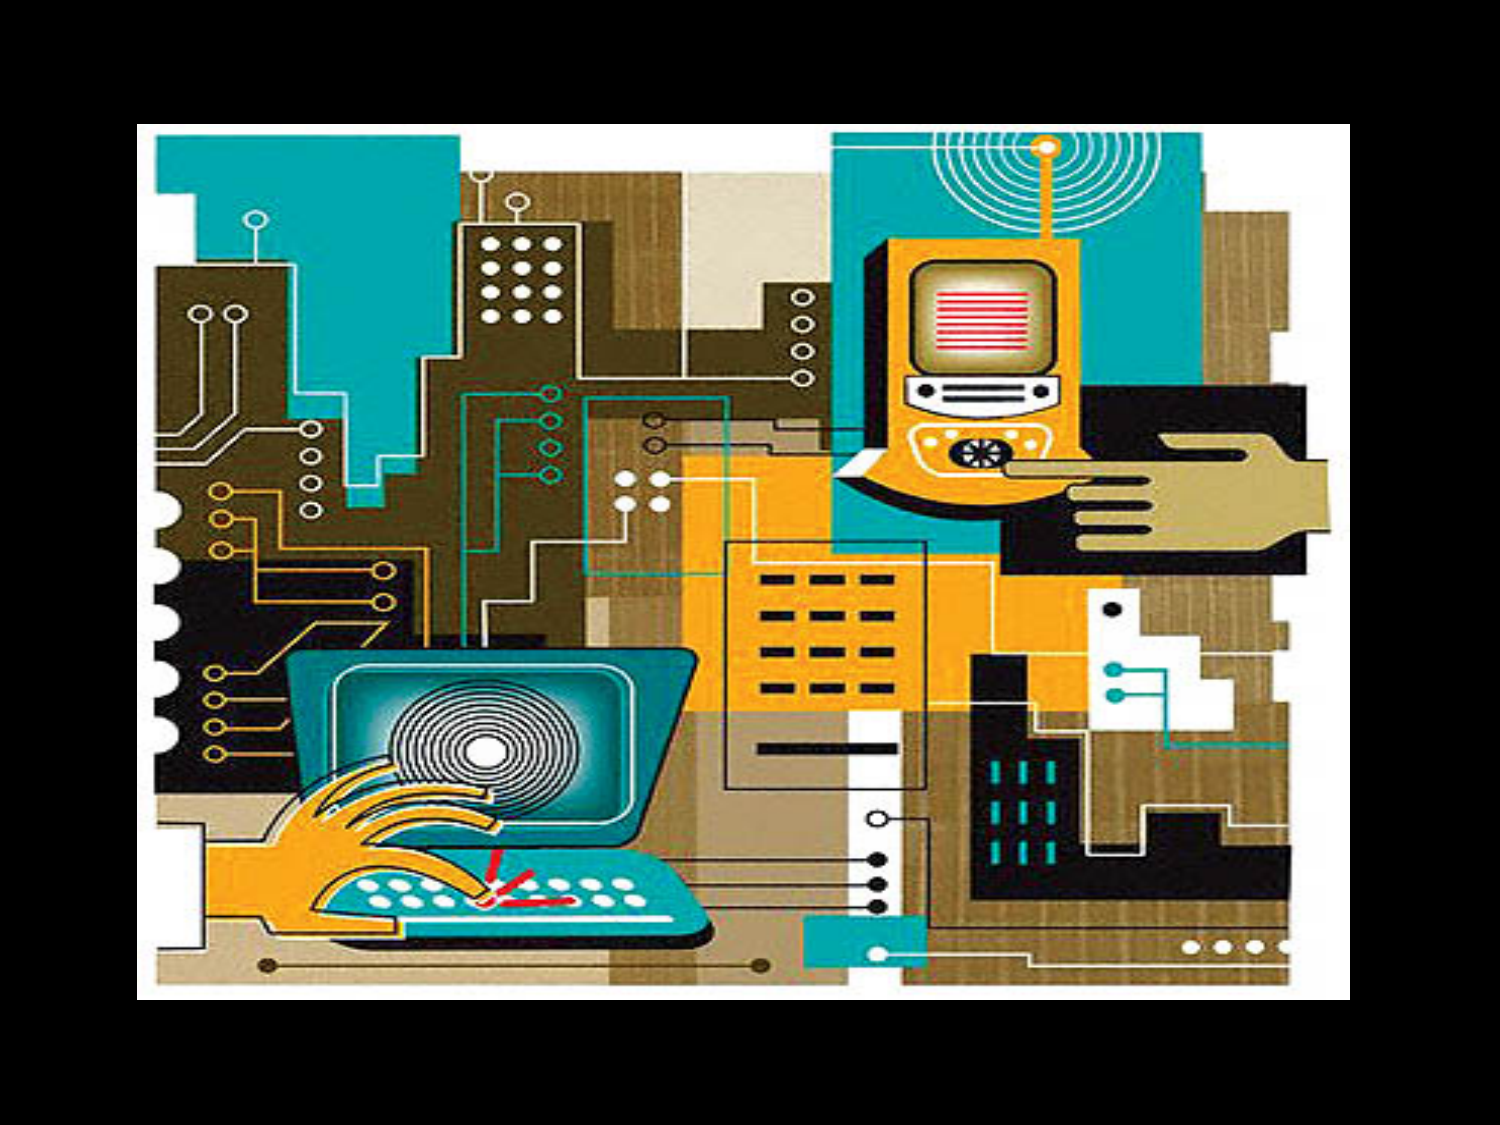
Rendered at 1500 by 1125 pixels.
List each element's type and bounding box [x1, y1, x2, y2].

picture [137, 124, 1351, 1001]
